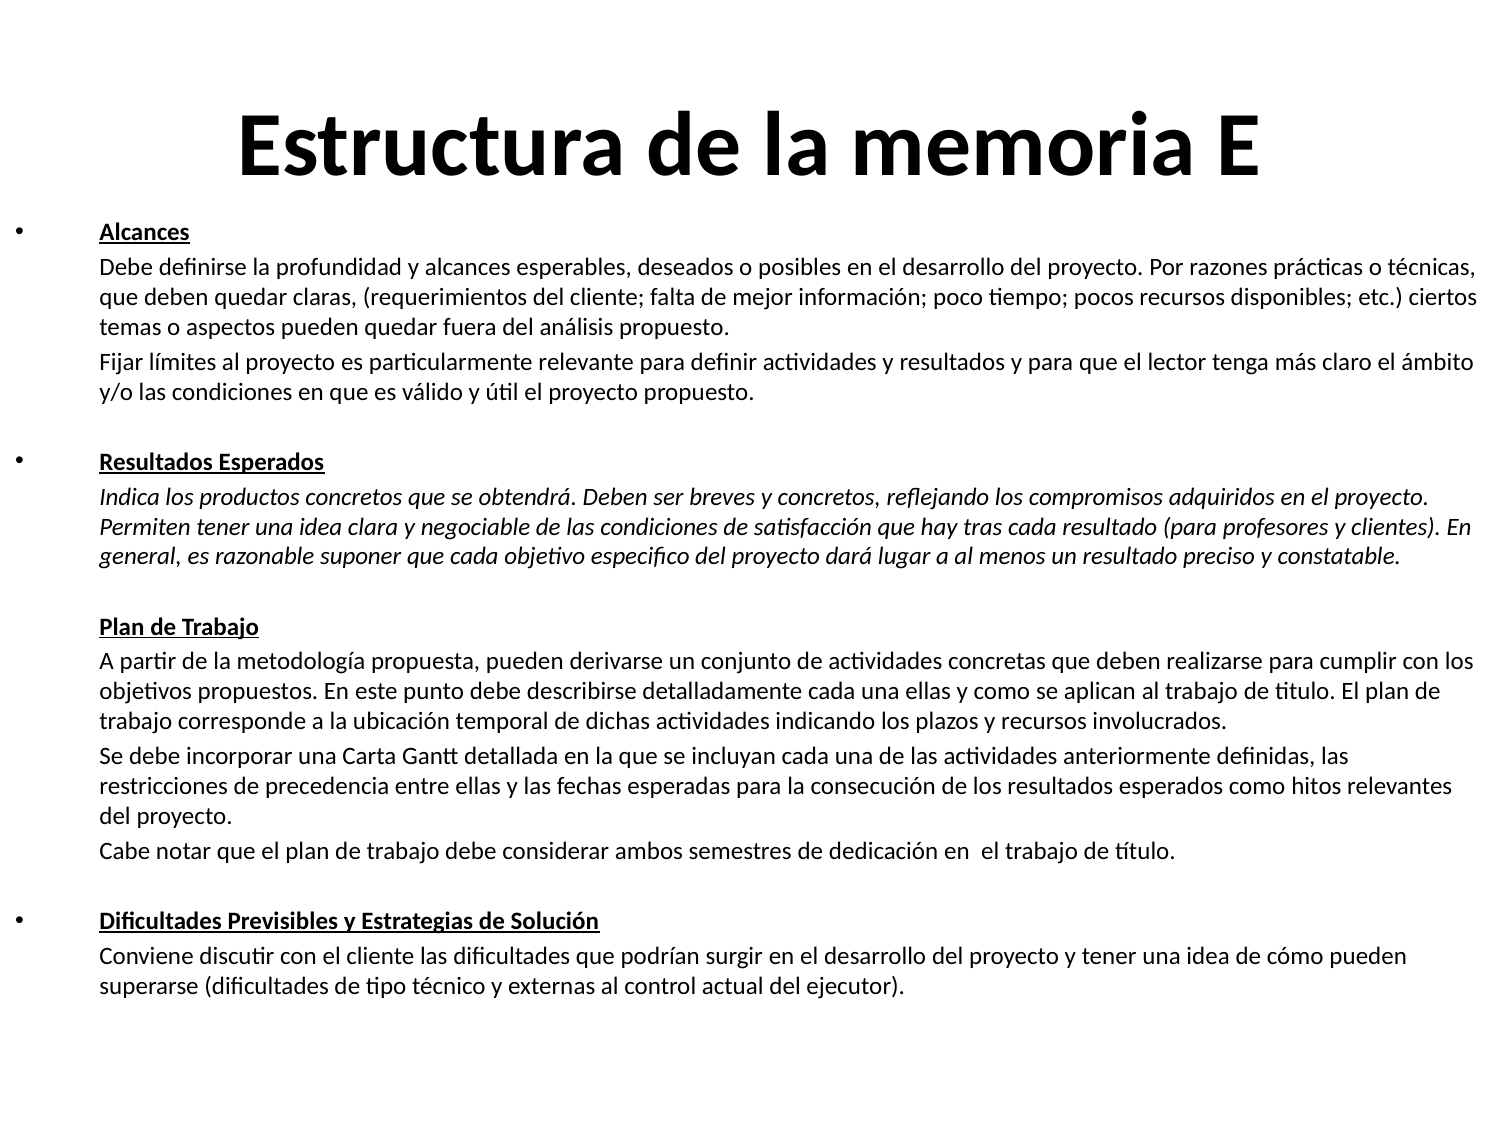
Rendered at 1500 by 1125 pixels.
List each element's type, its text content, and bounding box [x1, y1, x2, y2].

title Estructura de la memoria E [75, 45, 1425, 208]
list Alcances Debe definirse la profundidad y alcances esperables, deseados o posibles en el desarrollo del proyecto. Por razones prácticas o técnicas, que deben quedar claras, (requerimientos del cliente; falta de mejor información; poco tiempo; pocos recursos disponibles; etc.) ciertos temas o aspectos pueden quedar fuera del análisis propuesto. Fijar límites al proyecto es particularmente relevante para definir actividades y resultados y para que el lector tenga más claro el ámbito y/o las condiciones en que es válido y útil el proyecto propuesto. Resultados Esperados Indica los productos concretos que se obtendrá. Deben ser breves y concretos, reflejando los compromisos adquiridos en el proyecto. Permiten tener una idea clara y negociable de las condiciones de satisfacción que hay tras cada resultado (para profesores y clientes). En general, es razonable suponer que cada objetivo especifico del proyecto dará lugar a al menos un resultado preciso y constatable. Plan de Trabajo A partir de la metodología propuesta, pueden derivarse un conjunto de actividades concretas que deben realizarse para cumplir con los objetivos propuestos. En este punto debe describirse detalladamente cada una ellas y como se aplican al trabajo de titulo. El plan de trabajo corresponde a la ubicación temporal de dichas actividades indicando los plazos y recursos involucrados. Se debe incorporar una Carta Gantt detallada en la que se incluyan cada una de las actividades anteriormente definidas, las restricciones de precedencia entre ellas y las fechas esperadas para la consecución de los resultados esperados como hitos relevantes del proyecto. Cabe notar que el plan de trabajo debe considerar ambos semestres de dedicación en el trabajo de título. Dificultades Previsibles y Estrategias de Solución Conviene discutir con el cliente las dificultades que podrían surgir en el desarrollo del proyecto y tener una idea de cómo pueden superarse (dificultades de tipo técnico y externas al control actual del ejecutor). [0, 208, 1500, 1125]
